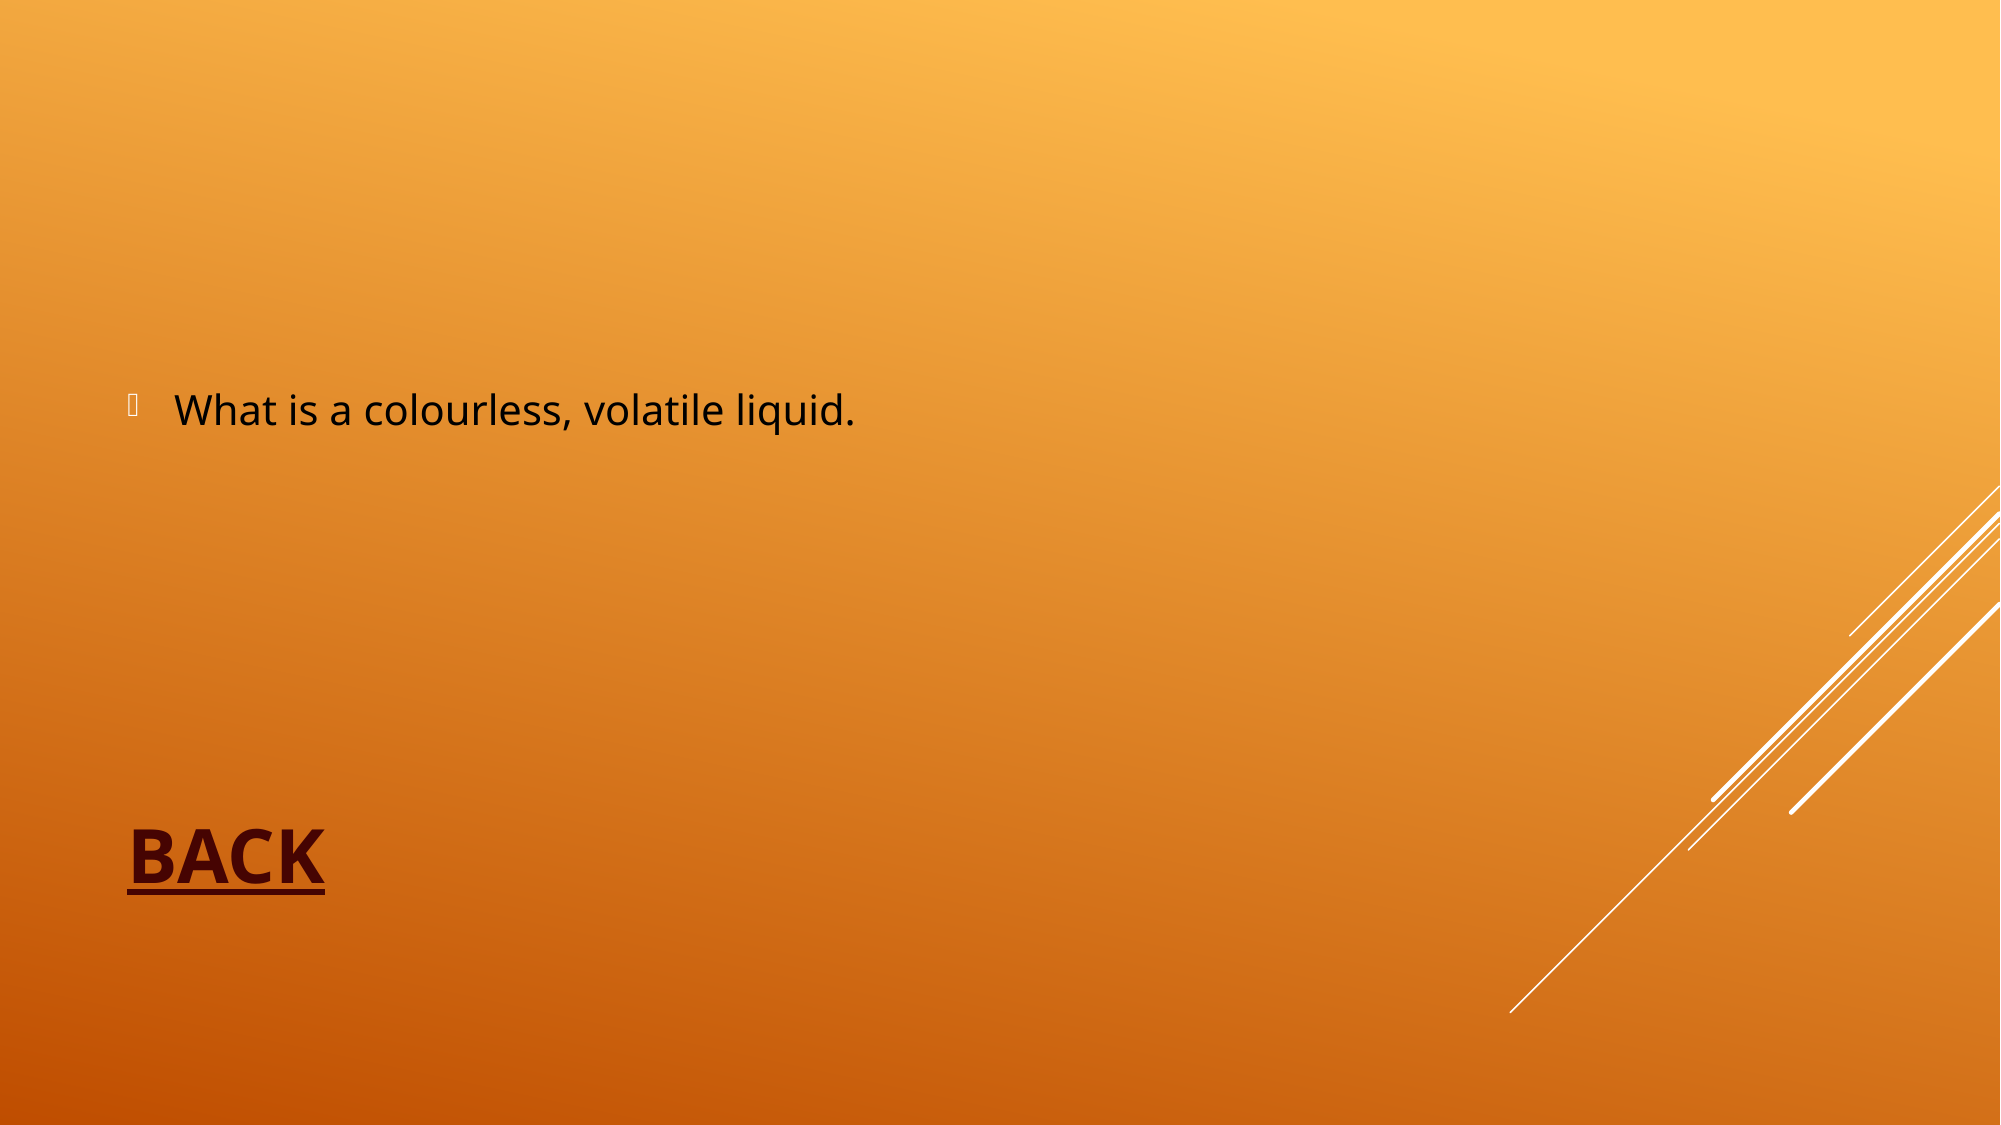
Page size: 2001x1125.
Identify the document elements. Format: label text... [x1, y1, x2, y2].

title Back [112, 736, 1513, 984]
list What is a colourless, volatile liquid. [112, 112, 1513, 706]
